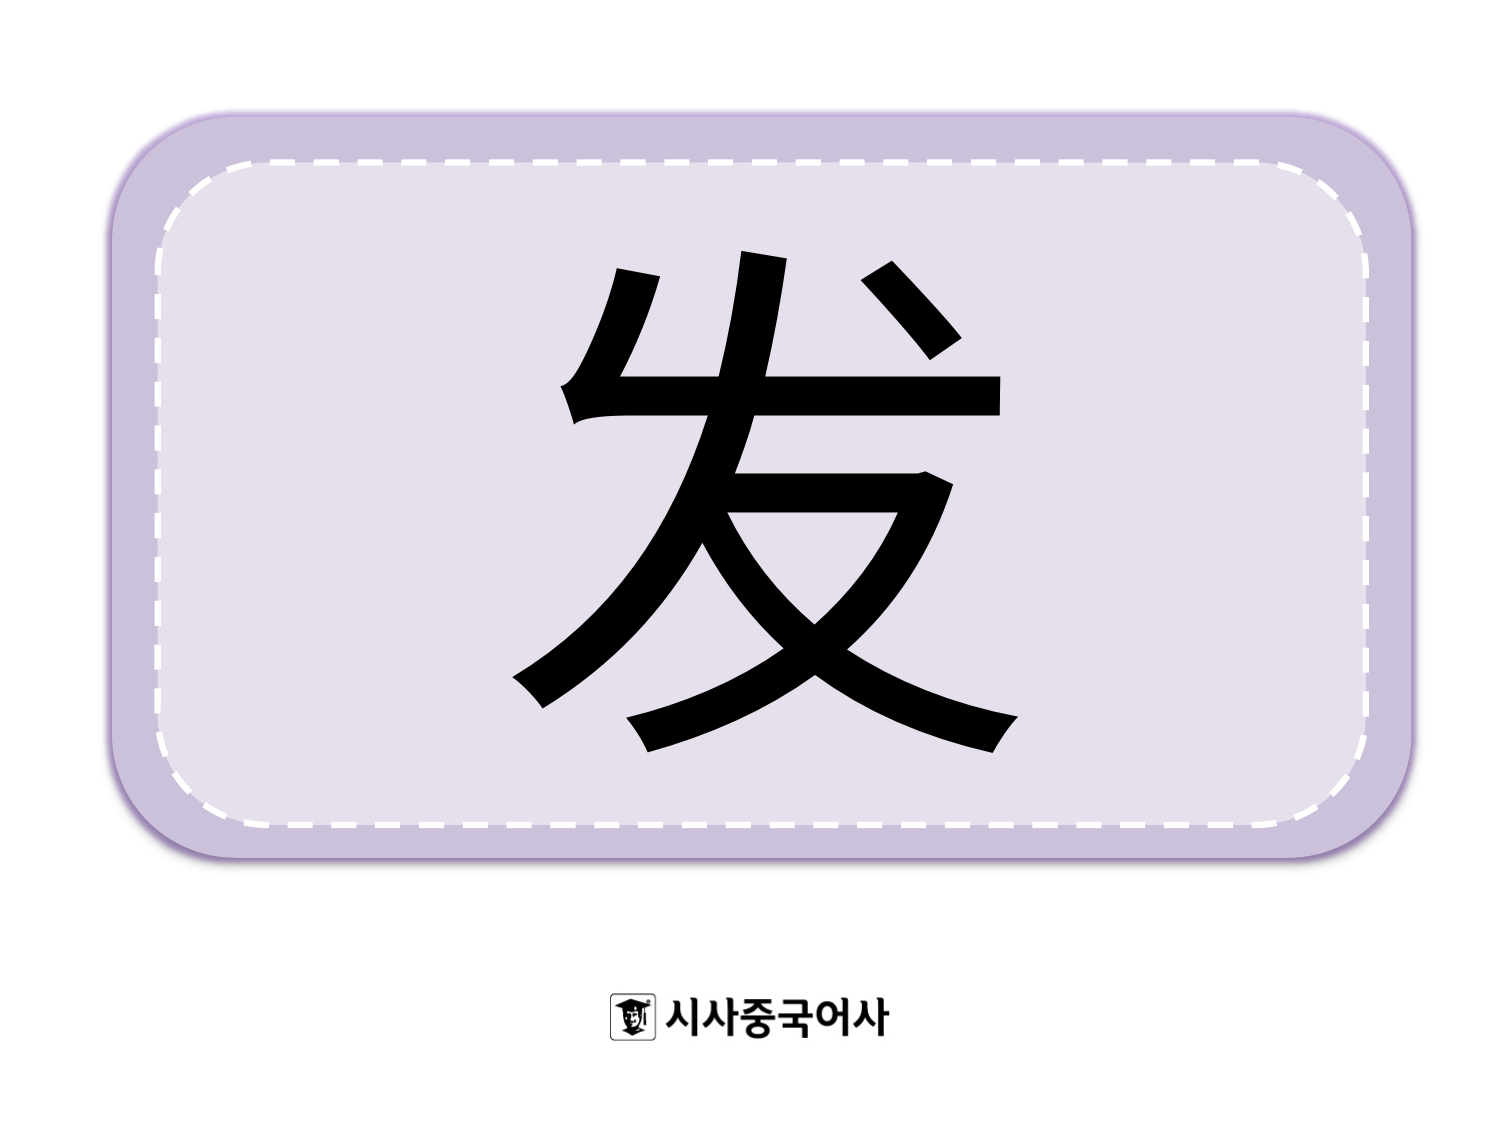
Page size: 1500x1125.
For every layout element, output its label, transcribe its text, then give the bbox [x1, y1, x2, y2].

text_box 发 [162, 160, 1371, 824]
picture [602, 987, 898, 1047]
